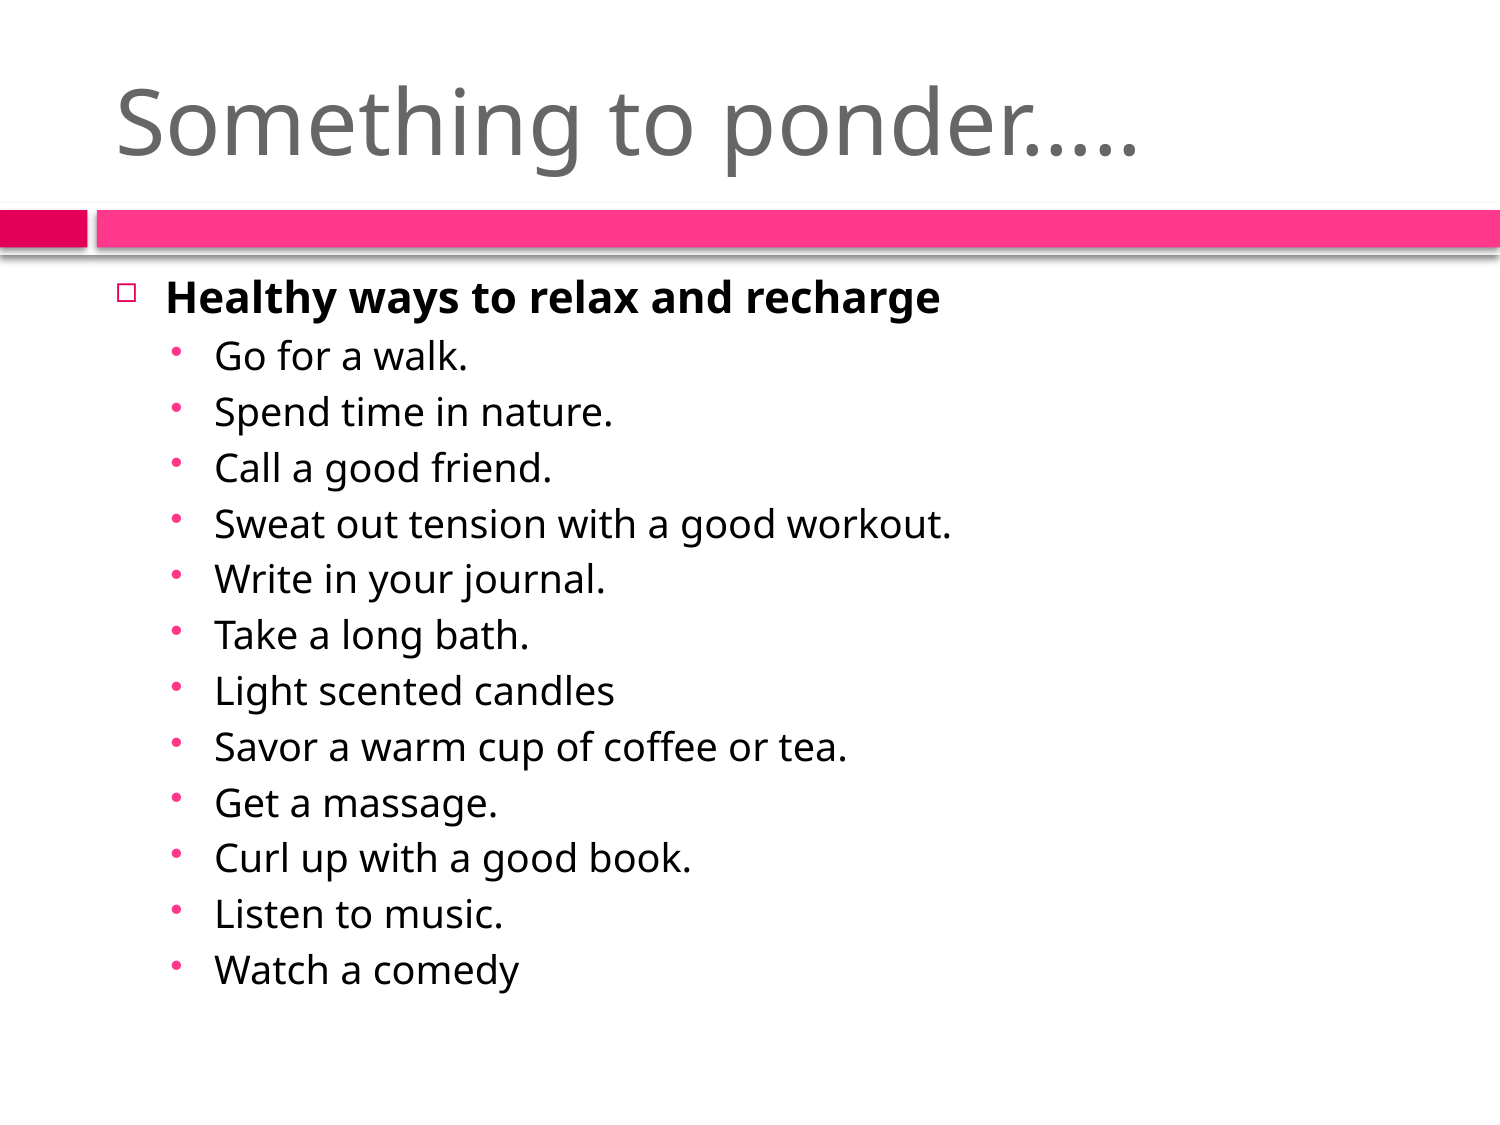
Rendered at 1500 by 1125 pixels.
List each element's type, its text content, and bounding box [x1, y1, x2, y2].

list Healthy ways to relax and recharge Go for a walk. Spend time in nature. Call a good friend. Sweat out tension with a good workout. Write in your journal. Take a long bath. Light scented candles Savor a warm cup of coffee or tea. Get a massage. Curl up with a good book. Listen to music. Watch a comedy [100, 262, 1438, 1000]
title Something to ponder….. [100, 37, 1438, 200]
